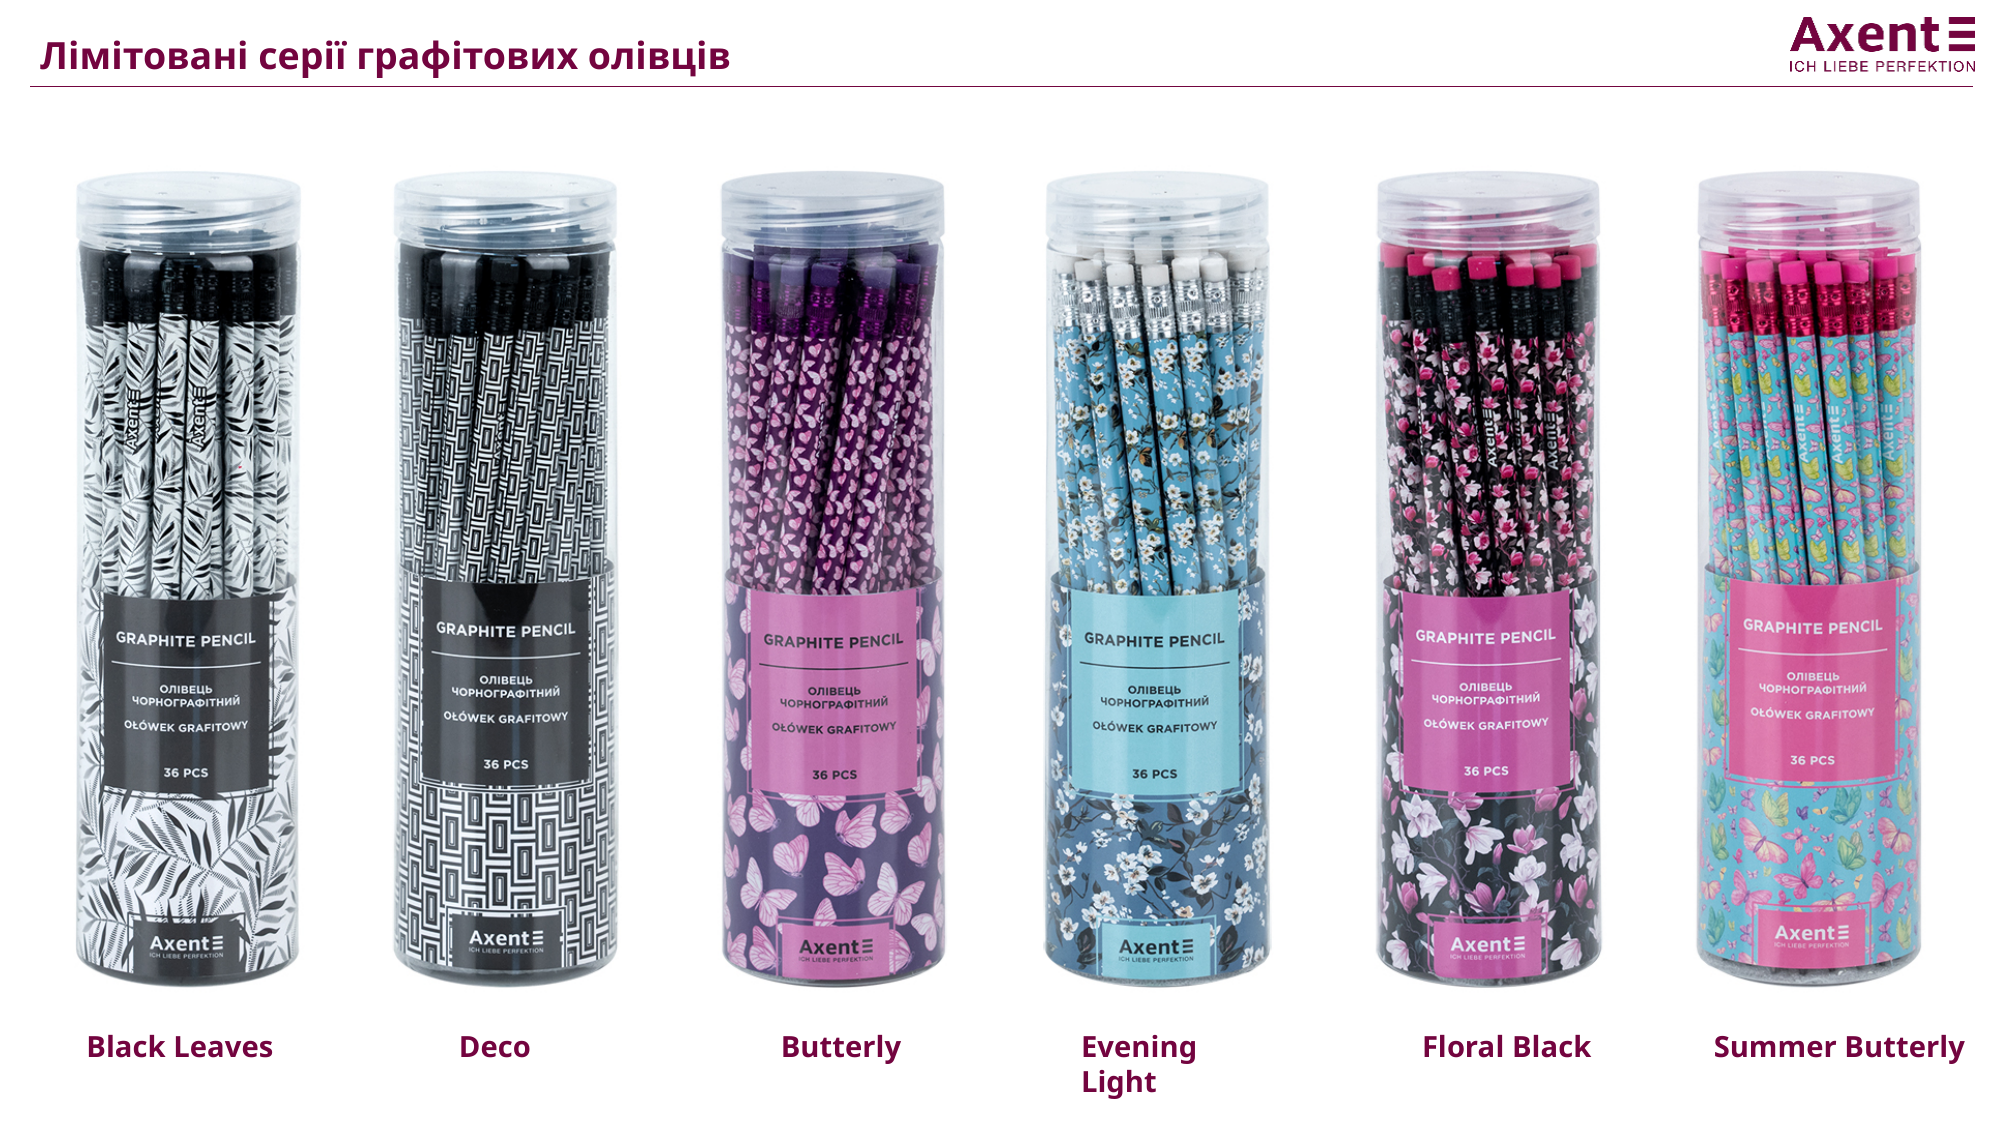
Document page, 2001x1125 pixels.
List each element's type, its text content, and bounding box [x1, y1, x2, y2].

picture [1368, 165, 1610, 993]
picture [63, 165, 307, 993]
picture [1689, 165, 1930, 993]
text_box Лімітовані серії графітових олівців [25, 2, 1240, 85]
text_box Butterly [766, 1021, 940, 1071]
text_box Deco [444, 1021, 599, 1071]
picture [1790, 17, 1975, 73]
picture [387, 165, 629, 993]
picture [708, 165, 956, 993]
text_box Evening Light [1066, 1021, 1289, 1106]
picture [1035, 165, 1289, 993]
text_box Floral Black [1407, 1021, 1630, 1071]
text_box Black Leaves [71, 1021, 315, 1071]
text_box Summer Butterly [1698, 1021, 2000, 1071]
